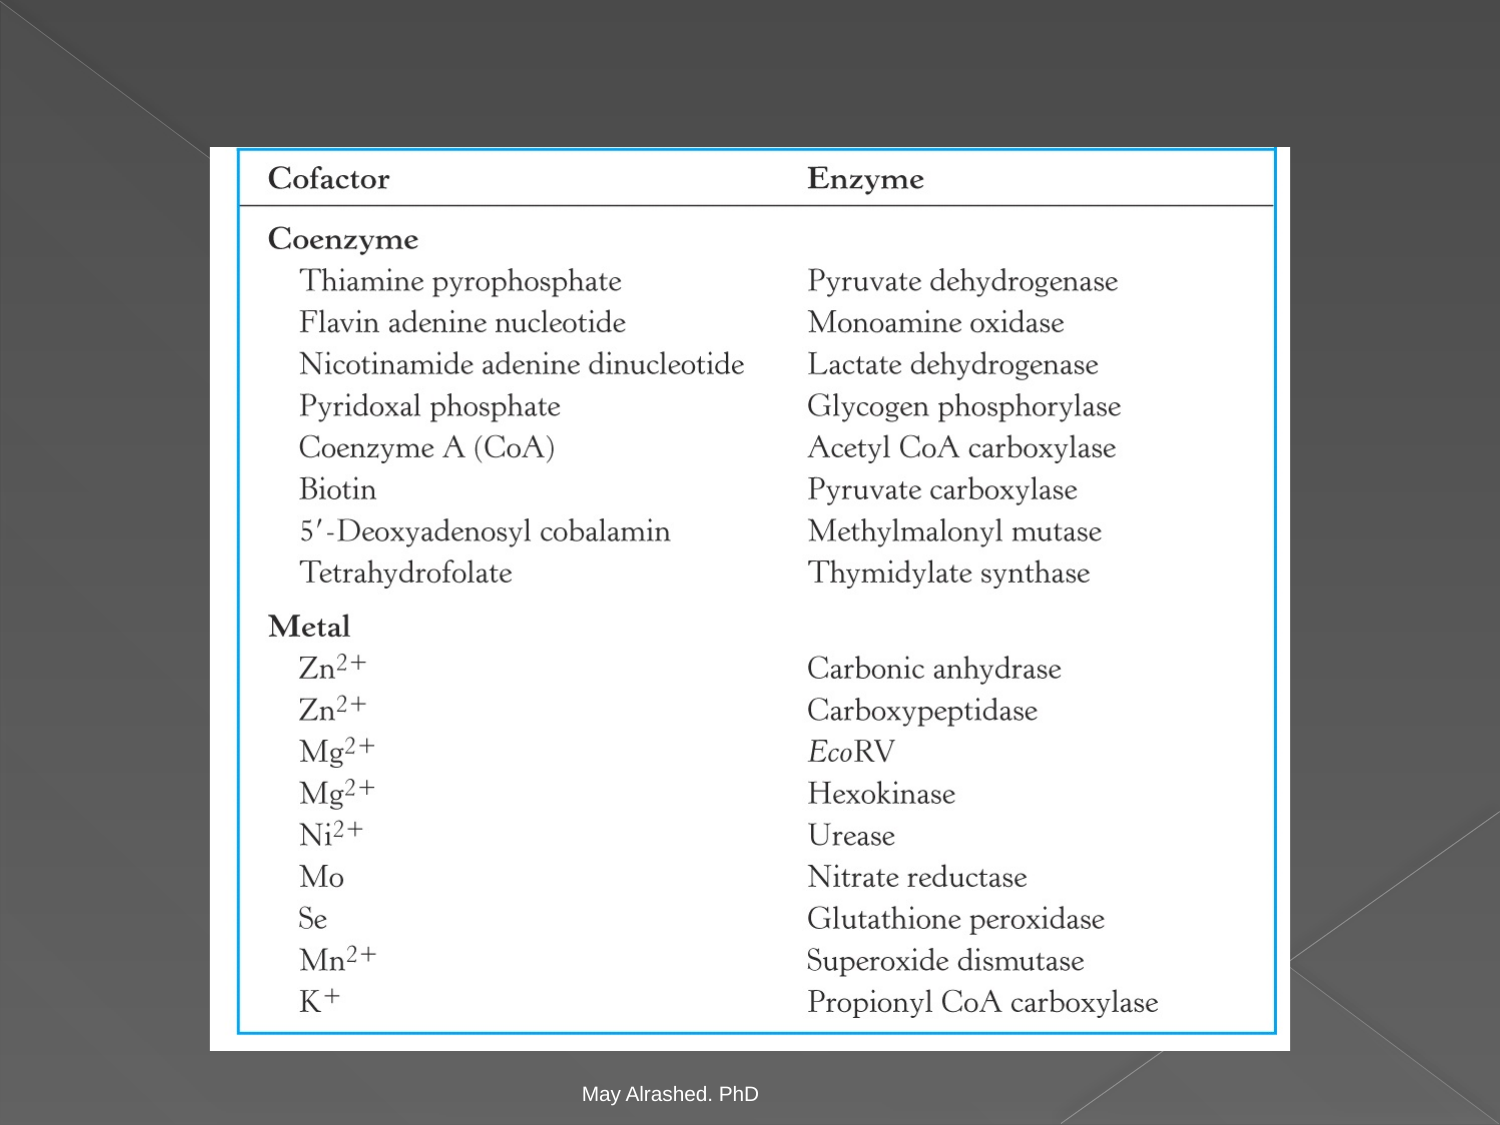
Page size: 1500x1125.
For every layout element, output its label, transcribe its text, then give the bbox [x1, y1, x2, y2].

footer May Alrashed. PhD [75, 1063, 774, 1113]
picture [209, 146, 1291, 1051]
